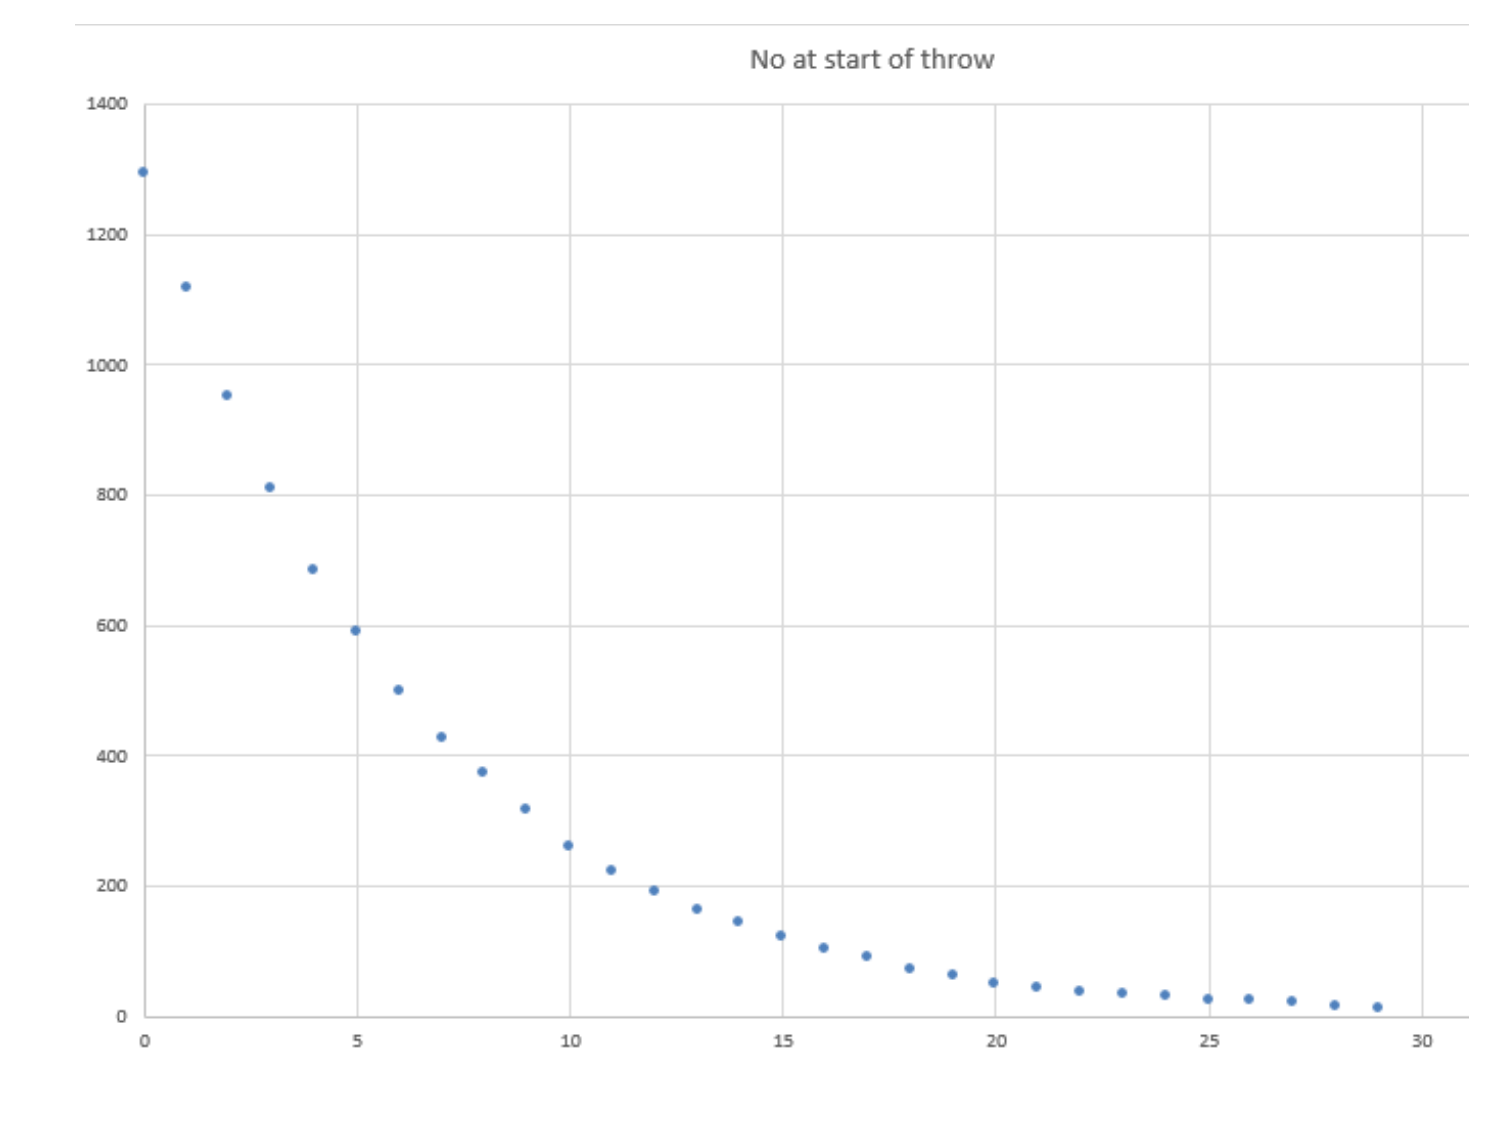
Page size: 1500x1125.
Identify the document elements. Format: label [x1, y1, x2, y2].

picture [74, 24, 1469, 1068]
